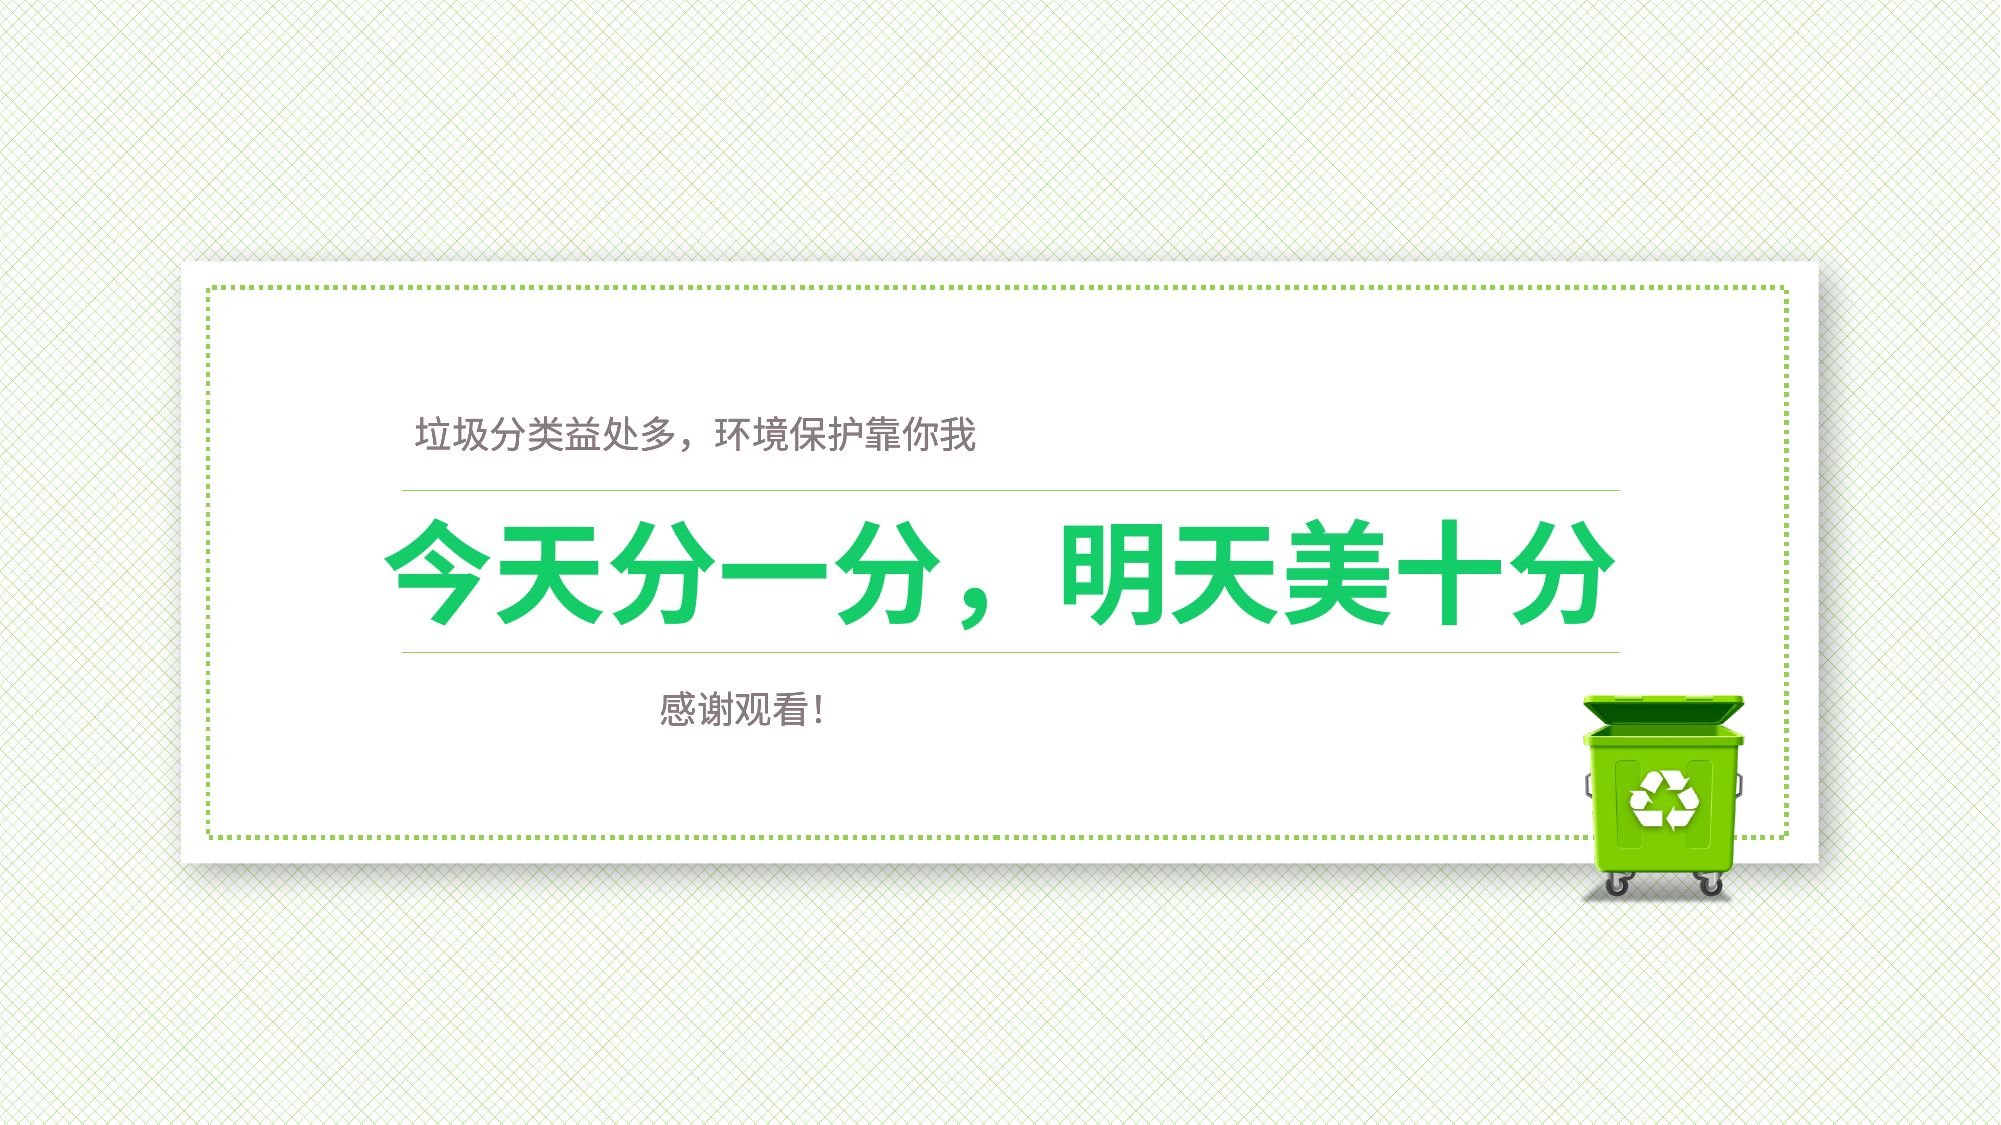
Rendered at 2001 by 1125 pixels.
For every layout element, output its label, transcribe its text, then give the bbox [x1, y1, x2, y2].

text_box 感谢观看！ [645, 678, 1355, 739]
text_box 垃圾分类益处多，环境保护靠你我 [399, 403, 1601, 464]
text_box 今天分一分，明天美十分 [348, 495, 1652, 646]
picture [1571, 678, 1757, 910]
